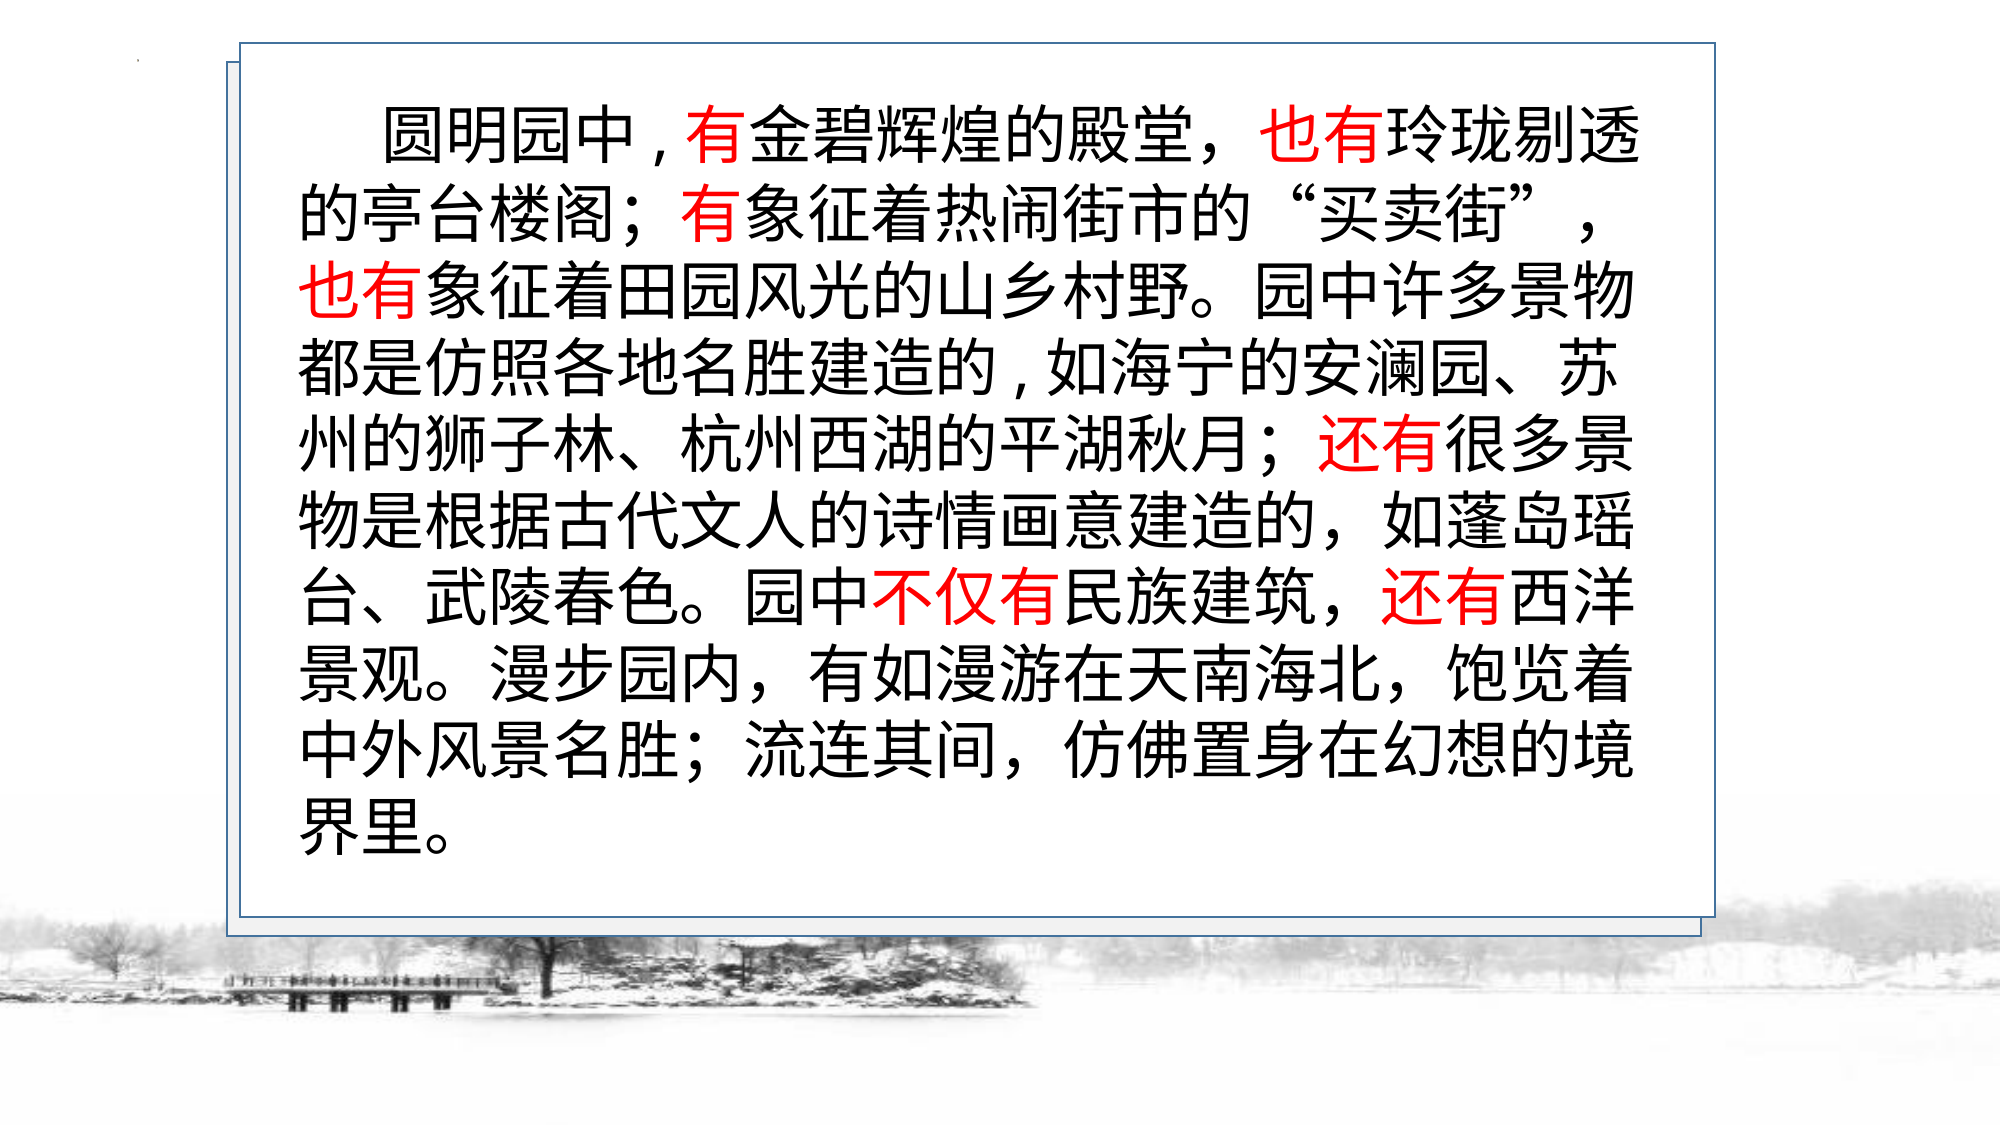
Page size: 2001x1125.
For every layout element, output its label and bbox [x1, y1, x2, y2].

picture [0, 794, 2000, 1125]
text_box [226, 43, 1715, 936]
